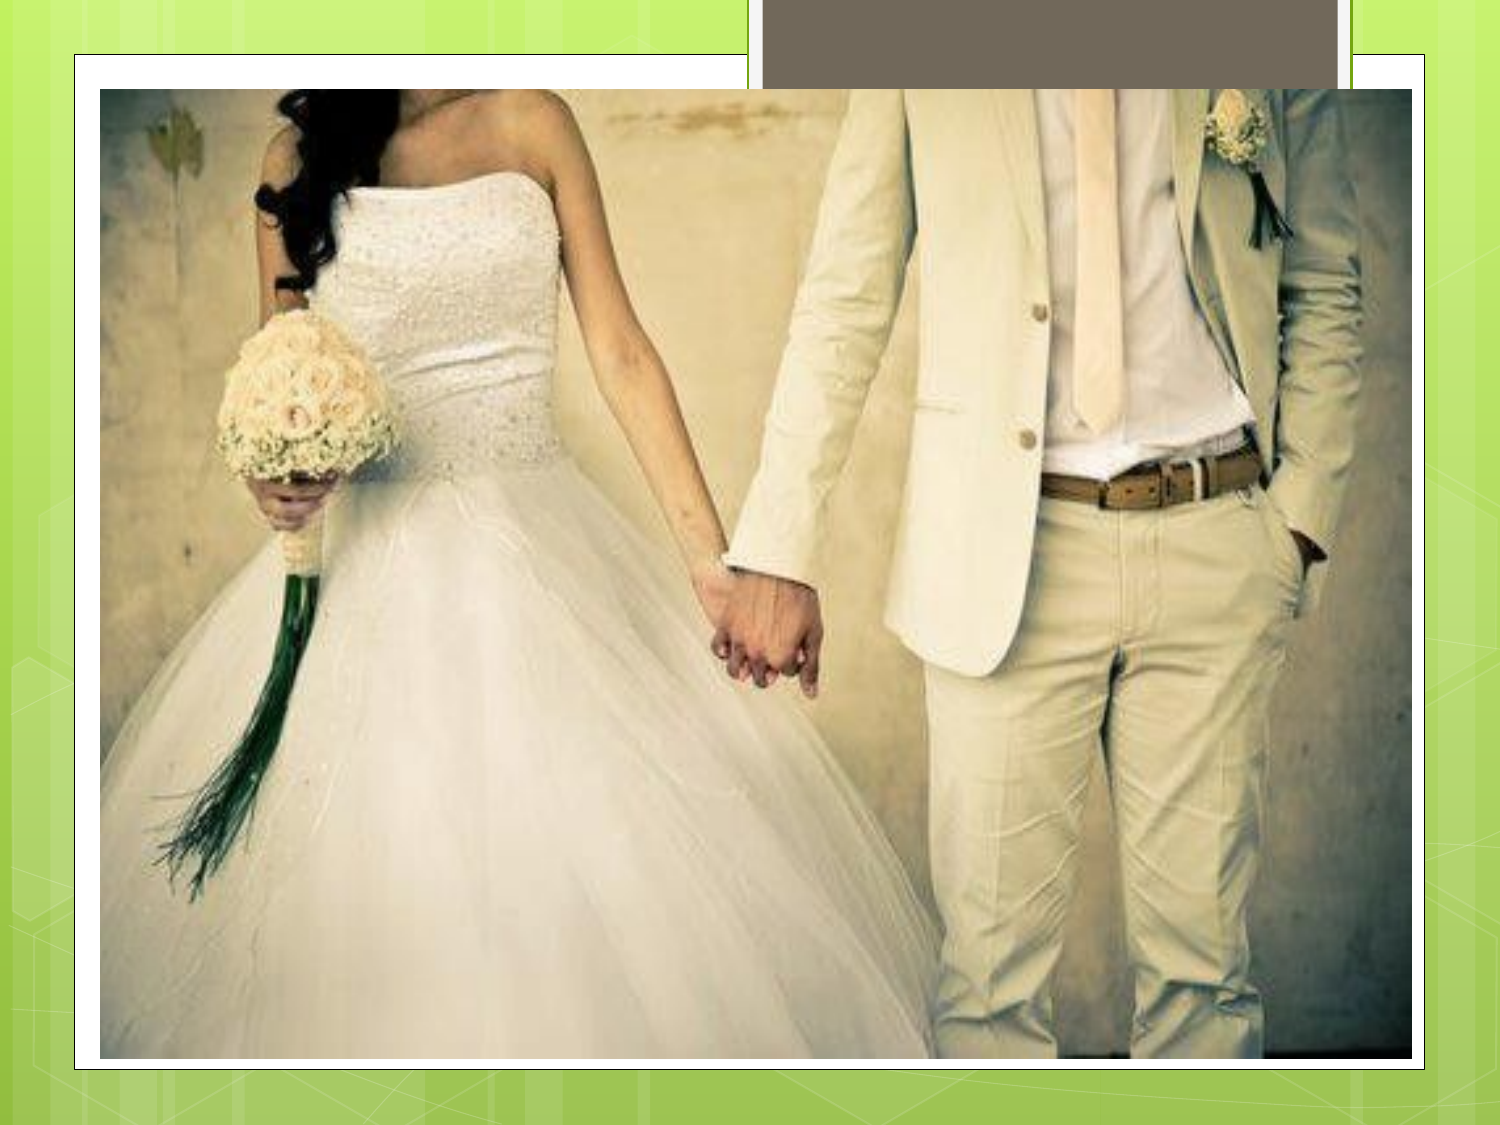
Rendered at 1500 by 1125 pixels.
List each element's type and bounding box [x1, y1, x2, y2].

picture [100, 89, 1412, 1059]
